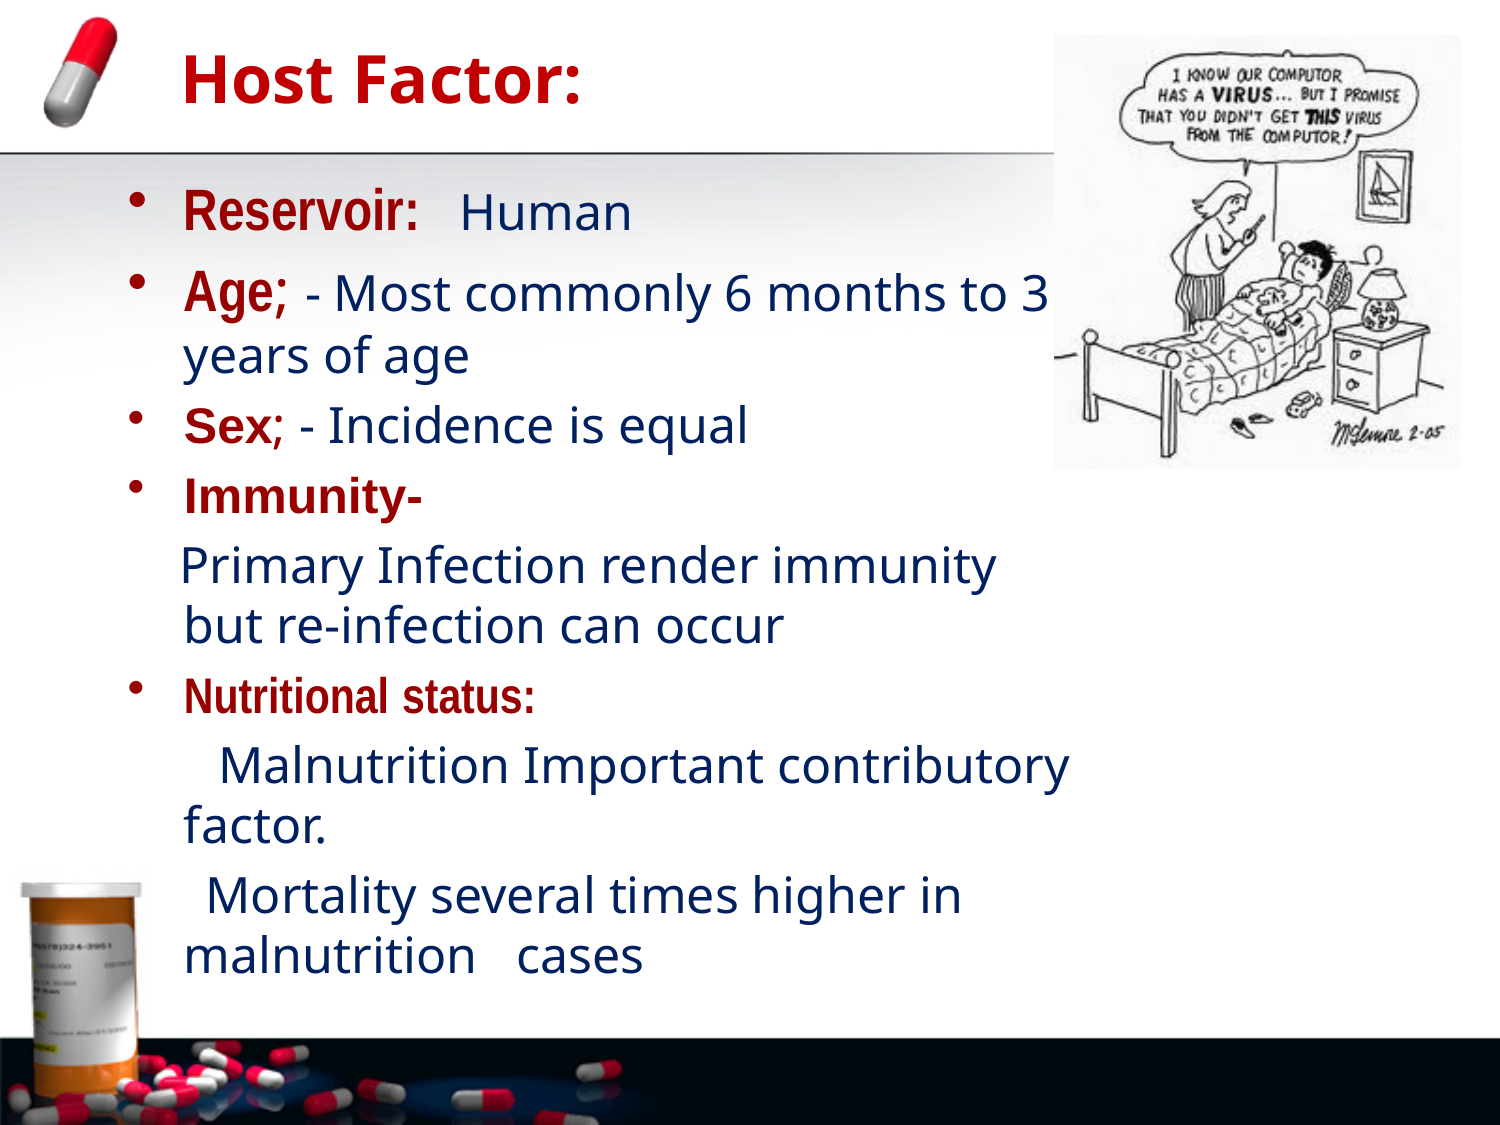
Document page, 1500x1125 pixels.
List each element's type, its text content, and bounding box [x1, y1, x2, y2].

list Reservoir: Human Age; - Most commonly 6 months to 3 years of age Sex; - Incidence is equal Immunity- Primary Infection render immunity but re-infection can occur Nutritional status: Malnutrition Important contributory factor. Mortality several times higher in malnutrition cases [112, 163, 1091, 1001]
picture [0, 0, 1500, 1125]
title Host Factor: [165, 0, 1391, 155]
